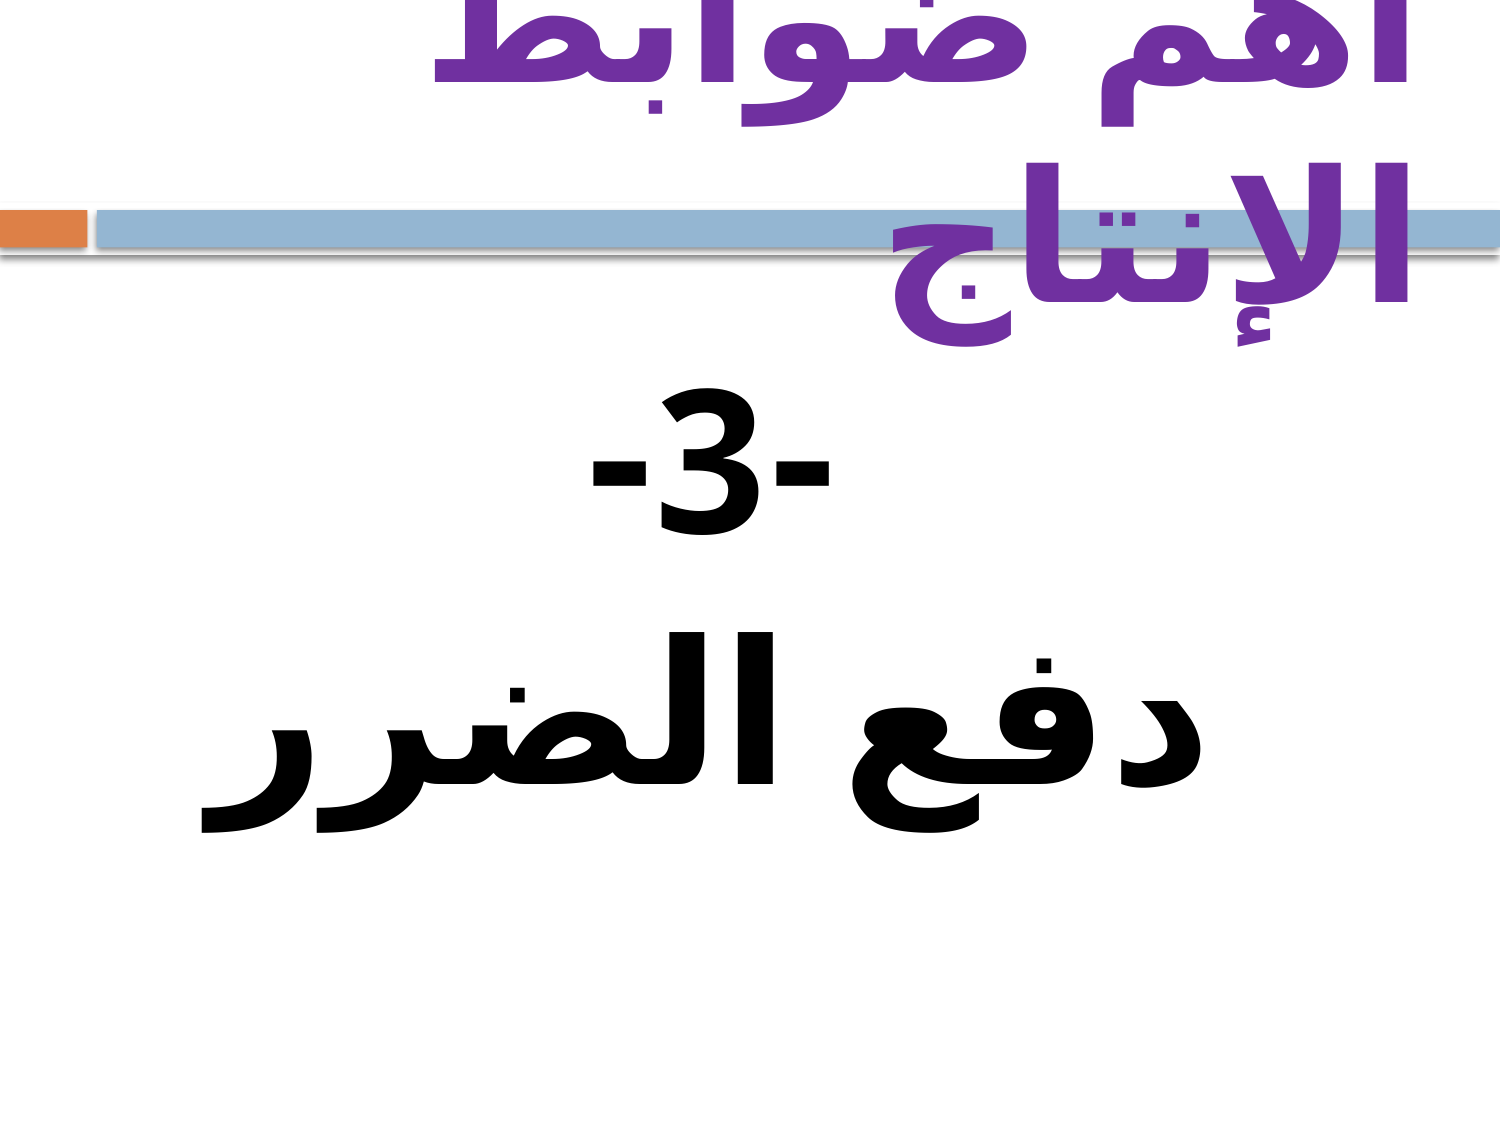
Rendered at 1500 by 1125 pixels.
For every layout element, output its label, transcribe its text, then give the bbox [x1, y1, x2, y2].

title أهم ضوابط الإنتاج [100, 37, 1438, 200]
list -3- دفع الضرر [76, 326, 1459, 965]
